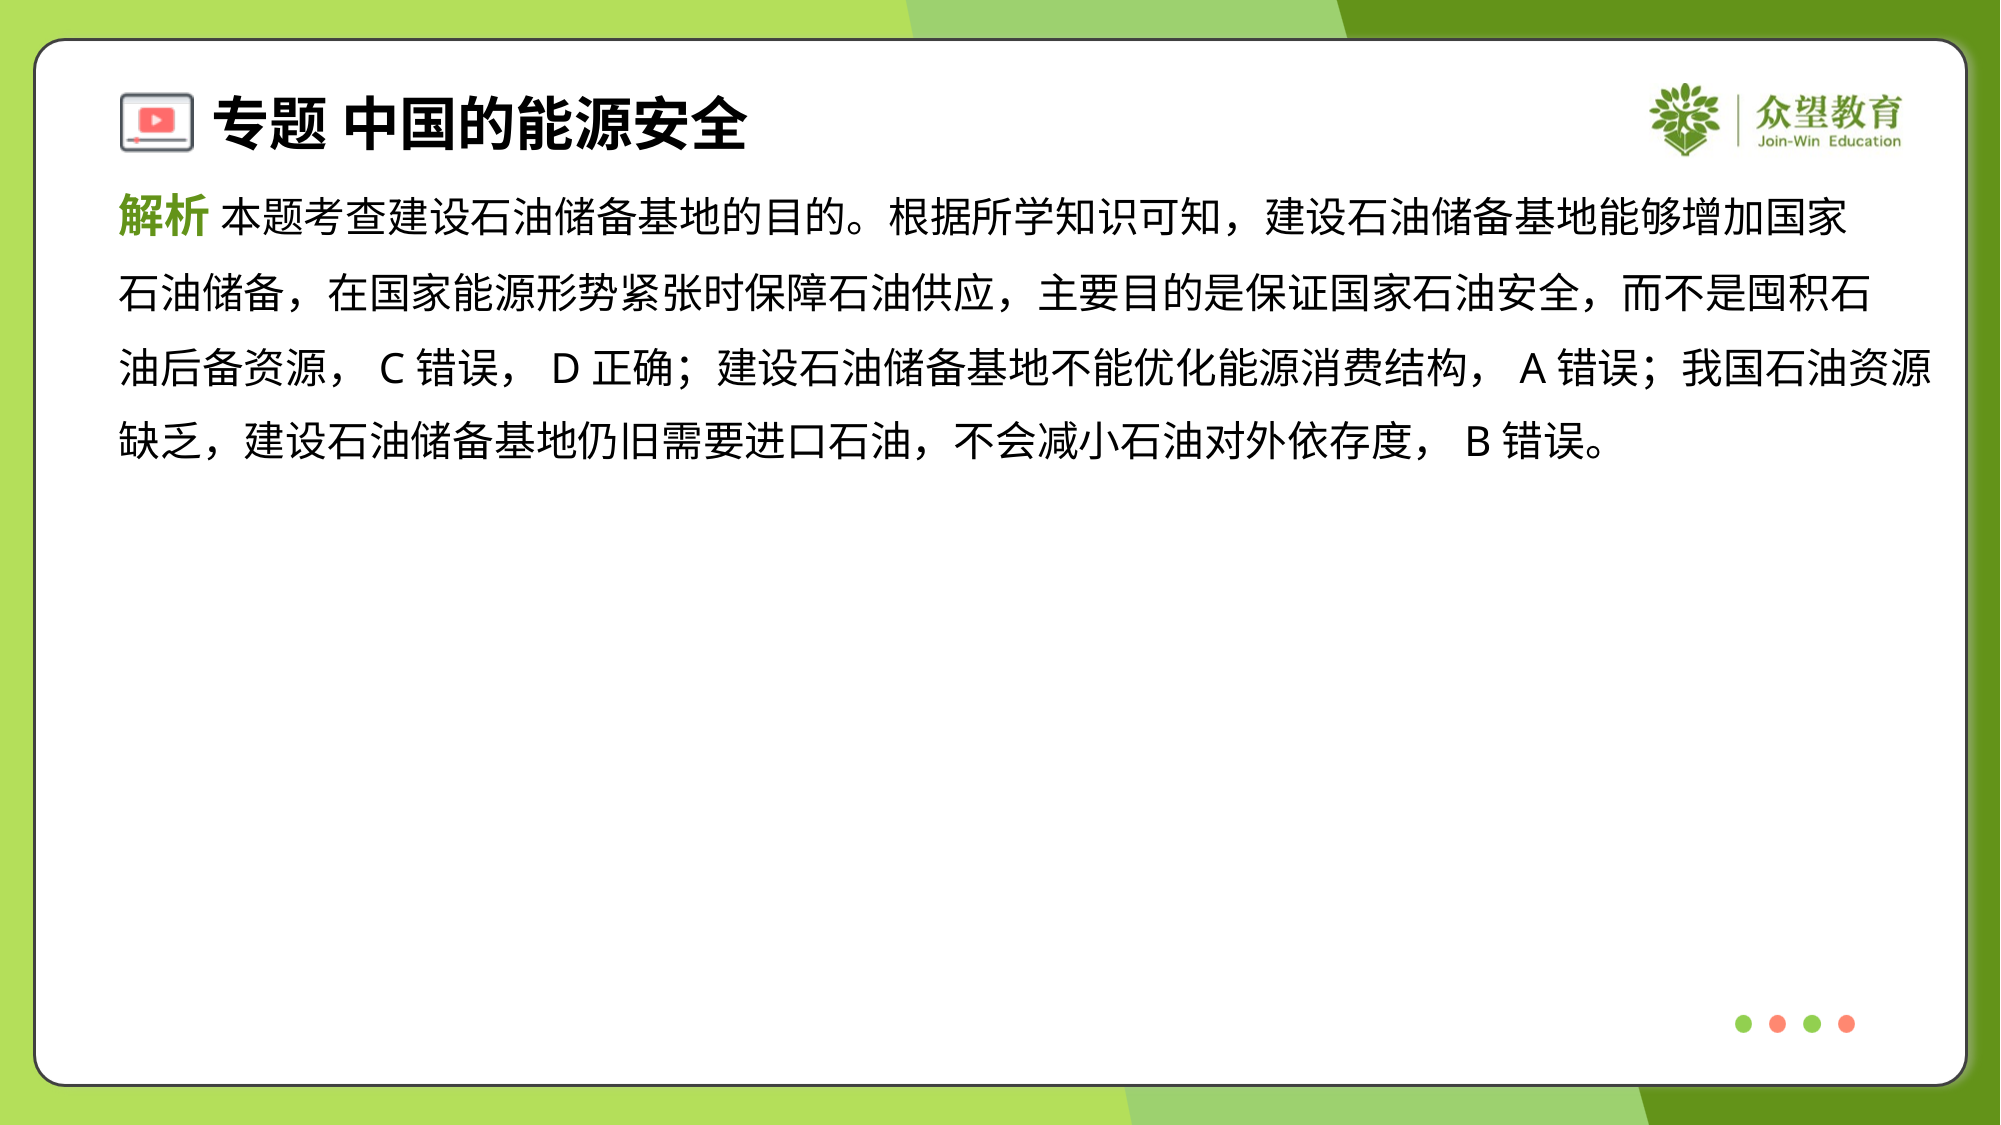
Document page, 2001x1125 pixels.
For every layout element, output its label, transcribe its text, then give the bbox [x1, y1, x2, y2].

text_box 解析 本题考查建设石油储备基地的目的。根据所学知识可知，建设石油储备基地能够增加国家 石油储备，在国家能源形势紧张时保障石油供应，主要目的是保证国家石油安全，而不是囤积石 油后备资源，C错误，D正确；建设石油储备基地不能优化能源消费结构，A错误；我国石油资源 缺乏，建设石油储备基地仍旧需要进口石油，不会减小石油对外依存度，B错误。 [118, 164, 1883, 458]
picture [0, 0, 2000, 1125]
